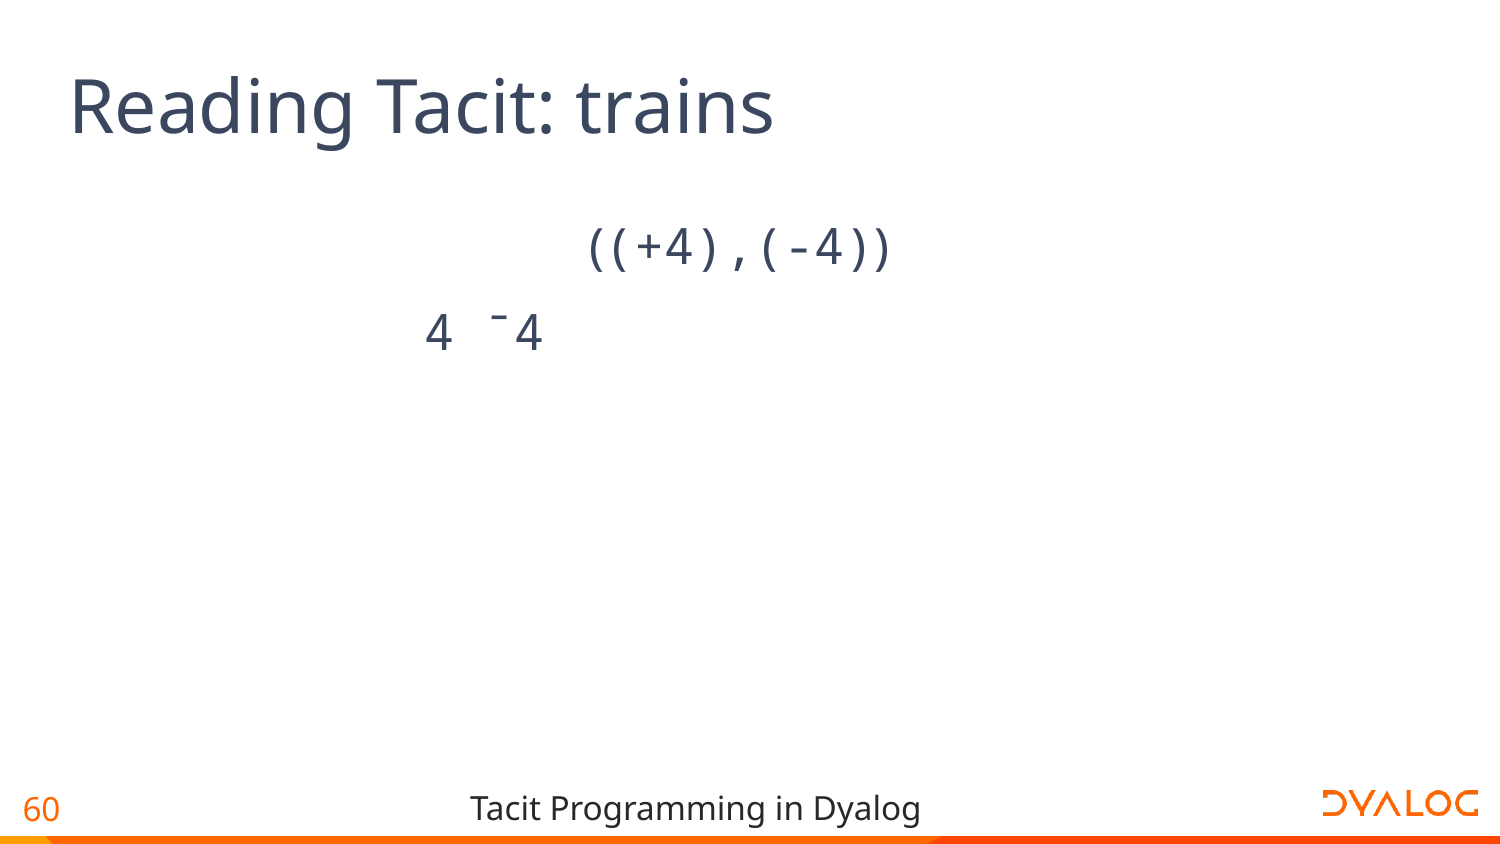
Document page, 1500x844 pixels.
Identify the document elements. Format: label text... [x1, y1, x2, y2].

picture [0, 836, 1500, 844]
picture [1323, 790, 1478, 816]
title Reading Tacit: trains [53, 43, 1121, 157]
list ((+4),(-4)) . 4 ¯4 . [53, 207, 1453, 740]
